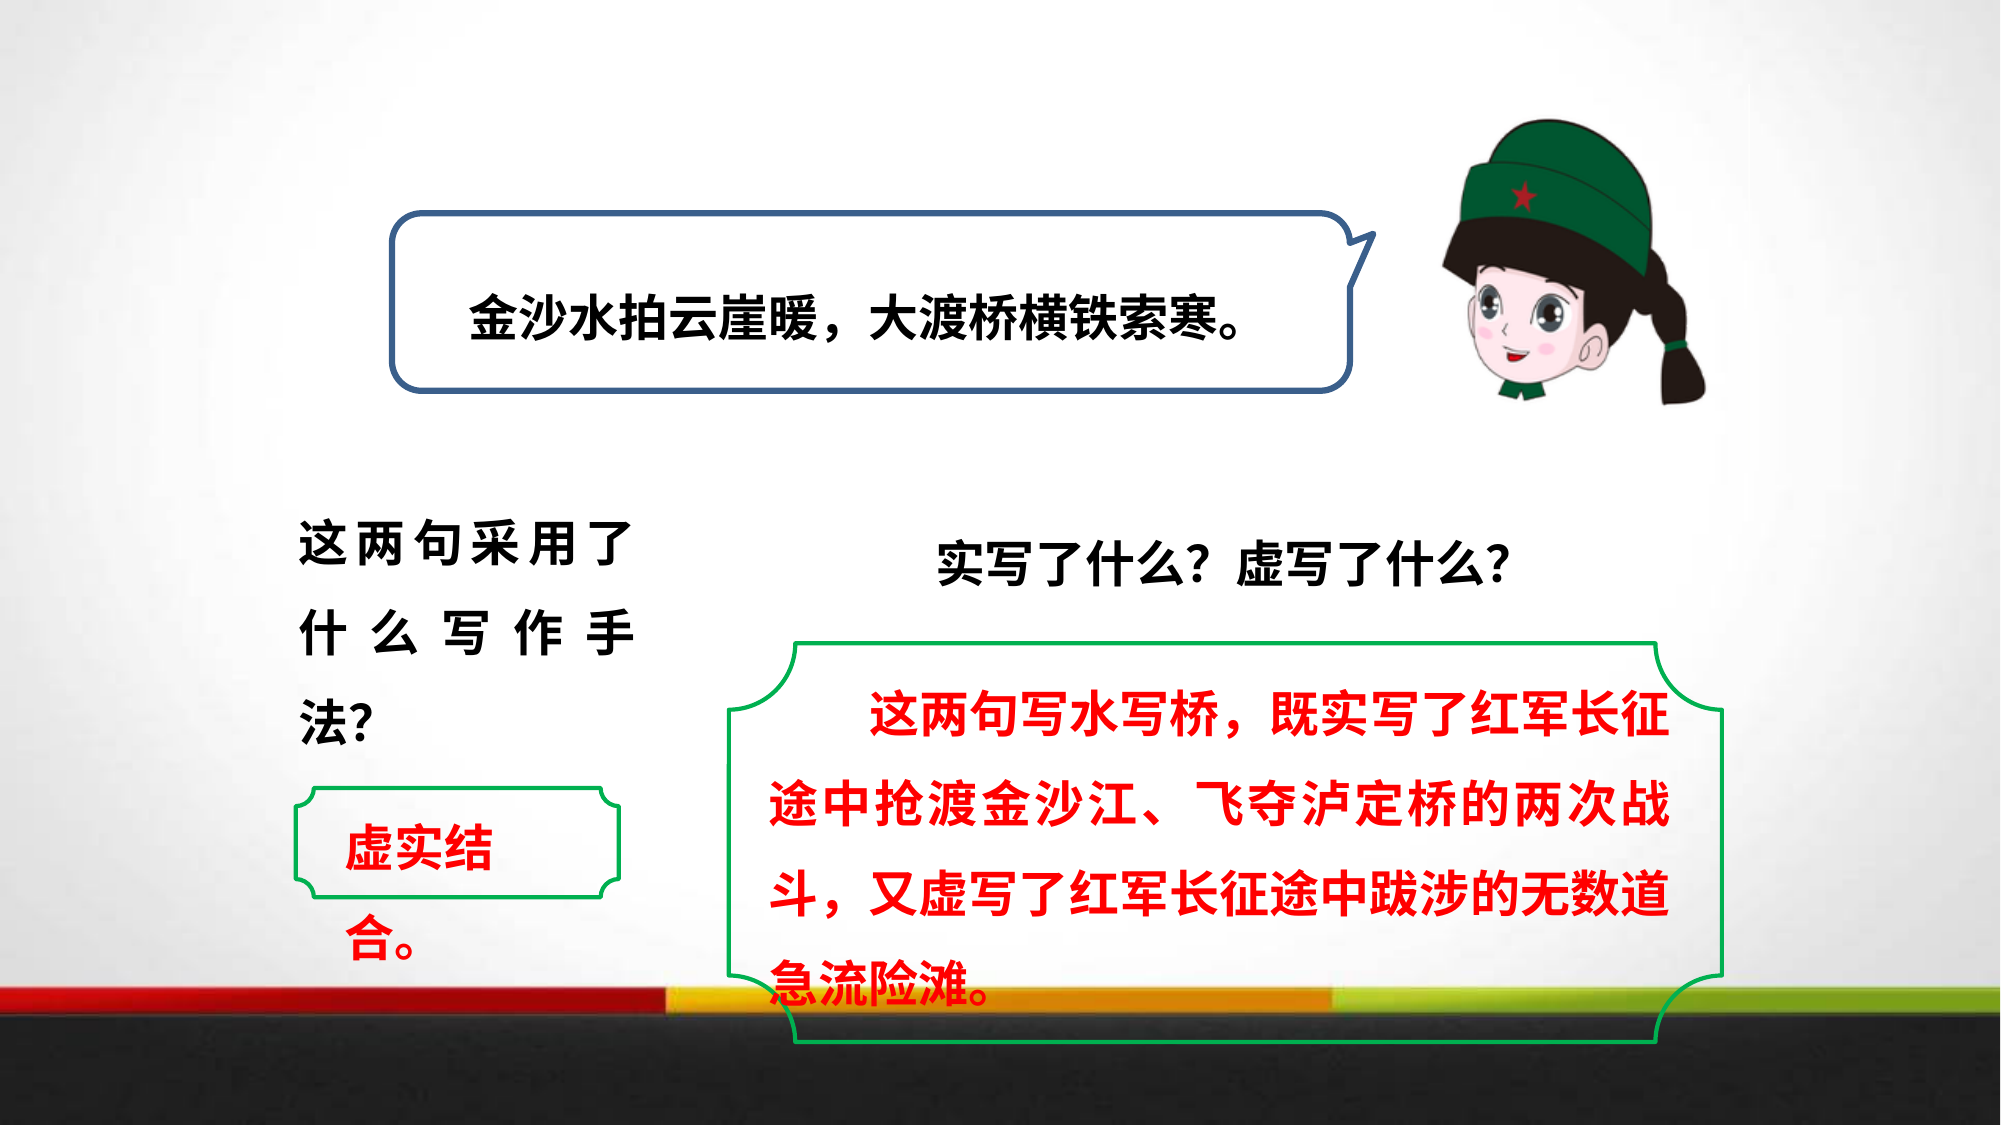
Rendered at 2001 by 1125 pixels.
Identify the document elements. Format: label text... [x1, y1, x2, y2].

text_box 这两句写水写桥，既实写了红军长征途中抢渡金沙江、飞夺泸定桥的两次战斗，又虚写了红军长征途中跋涉的无数道急流险滩。 [753, 645, 1686, 1021]
text_box 这两句采用了什么写作手法？ [283, 474, 651, 759]
text_box 实写了什么？虚写了什么？ [920, 525, 1588, 600]
text_box [589, 785, 621, 900]
picture [0, 0, 2001, 1125]
text_box 金沙水拍云崖暖，大渡桥横铁索寒。 [453, 248, 1289, 354]
text_box 虚实结合。 [329, 779, 589, 975]
text_box [389, 211, 1344, 393]
text_box [789, 1021, 1662, 1045]
text_box [793, 641, 1658, 645]
text_box [293, 785, 329, 900]
text_box [1686, 696, 1724, 989]
text_box [726, 702, 753, 983]
